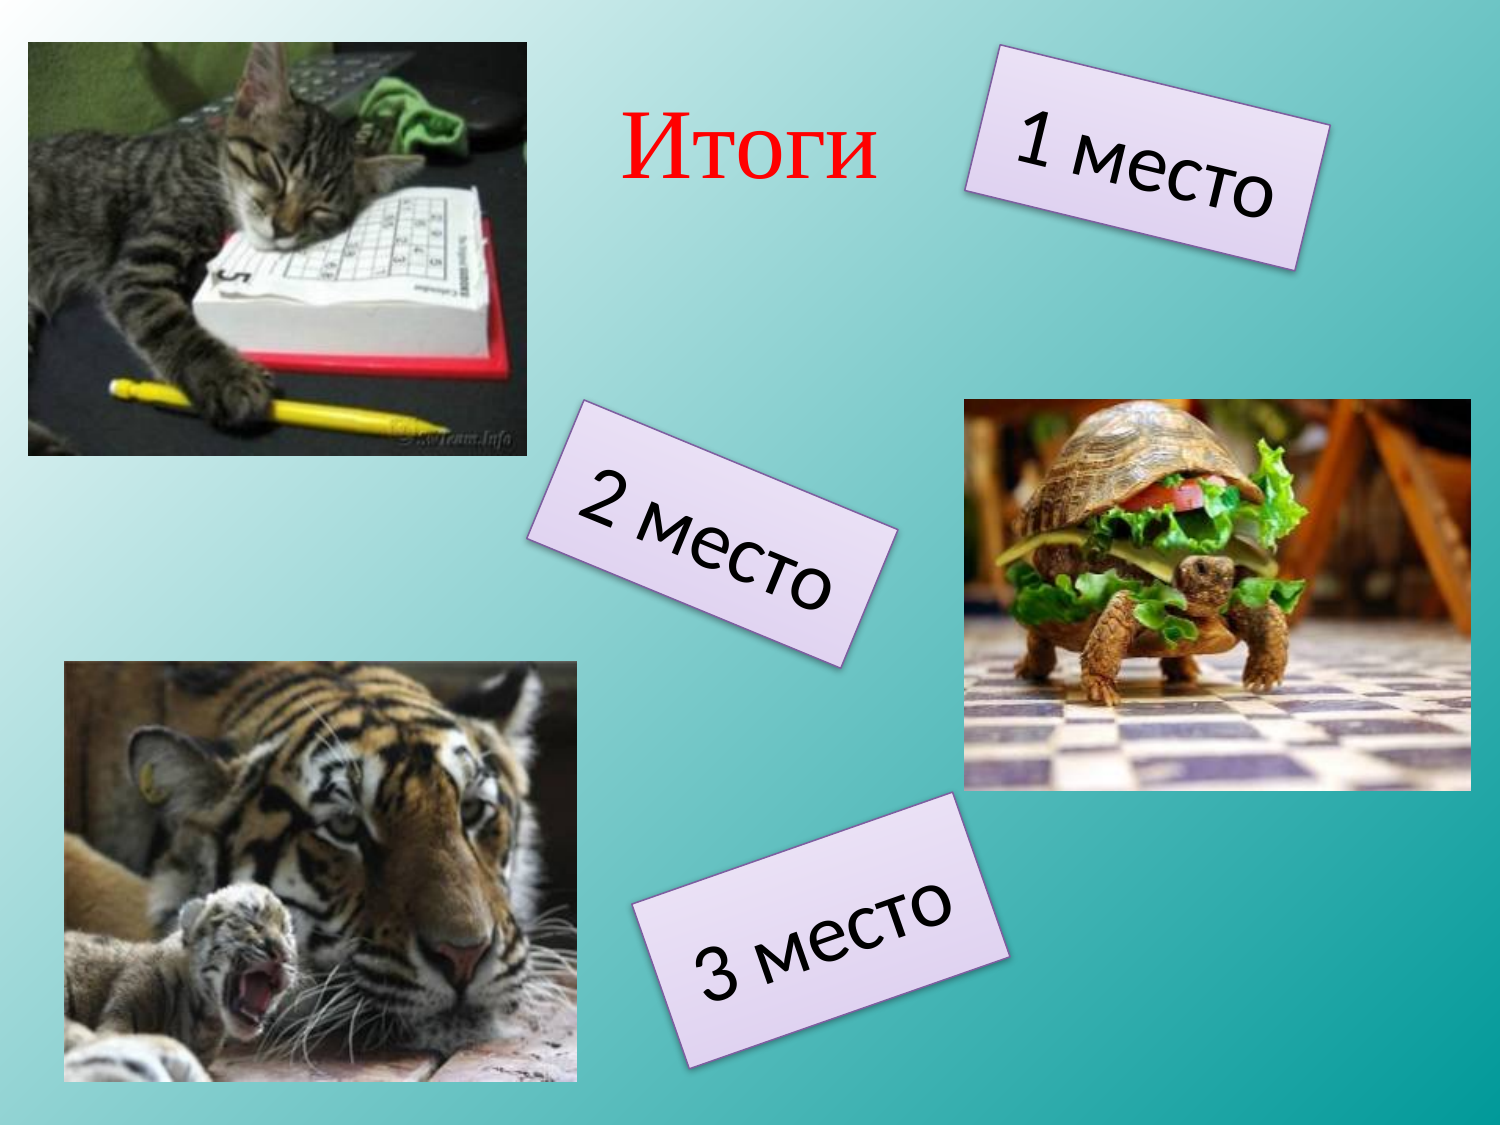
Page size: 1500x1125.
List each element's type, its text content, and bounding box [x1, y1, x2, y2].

text_box 3 место [631, 792, 1011, 1069]
text_box 2 место [526, 399, 899, 669]
picture [28, 42, 527, 456]
text_box 1 место [964, 44, 1331, 271]
title Итоги [528, 44, 1106, 233]
picture [964, 399, 1471, 791]
title Итоги [1009, 44, 1426, 233]
picture [64, 661, 577, 1082]
